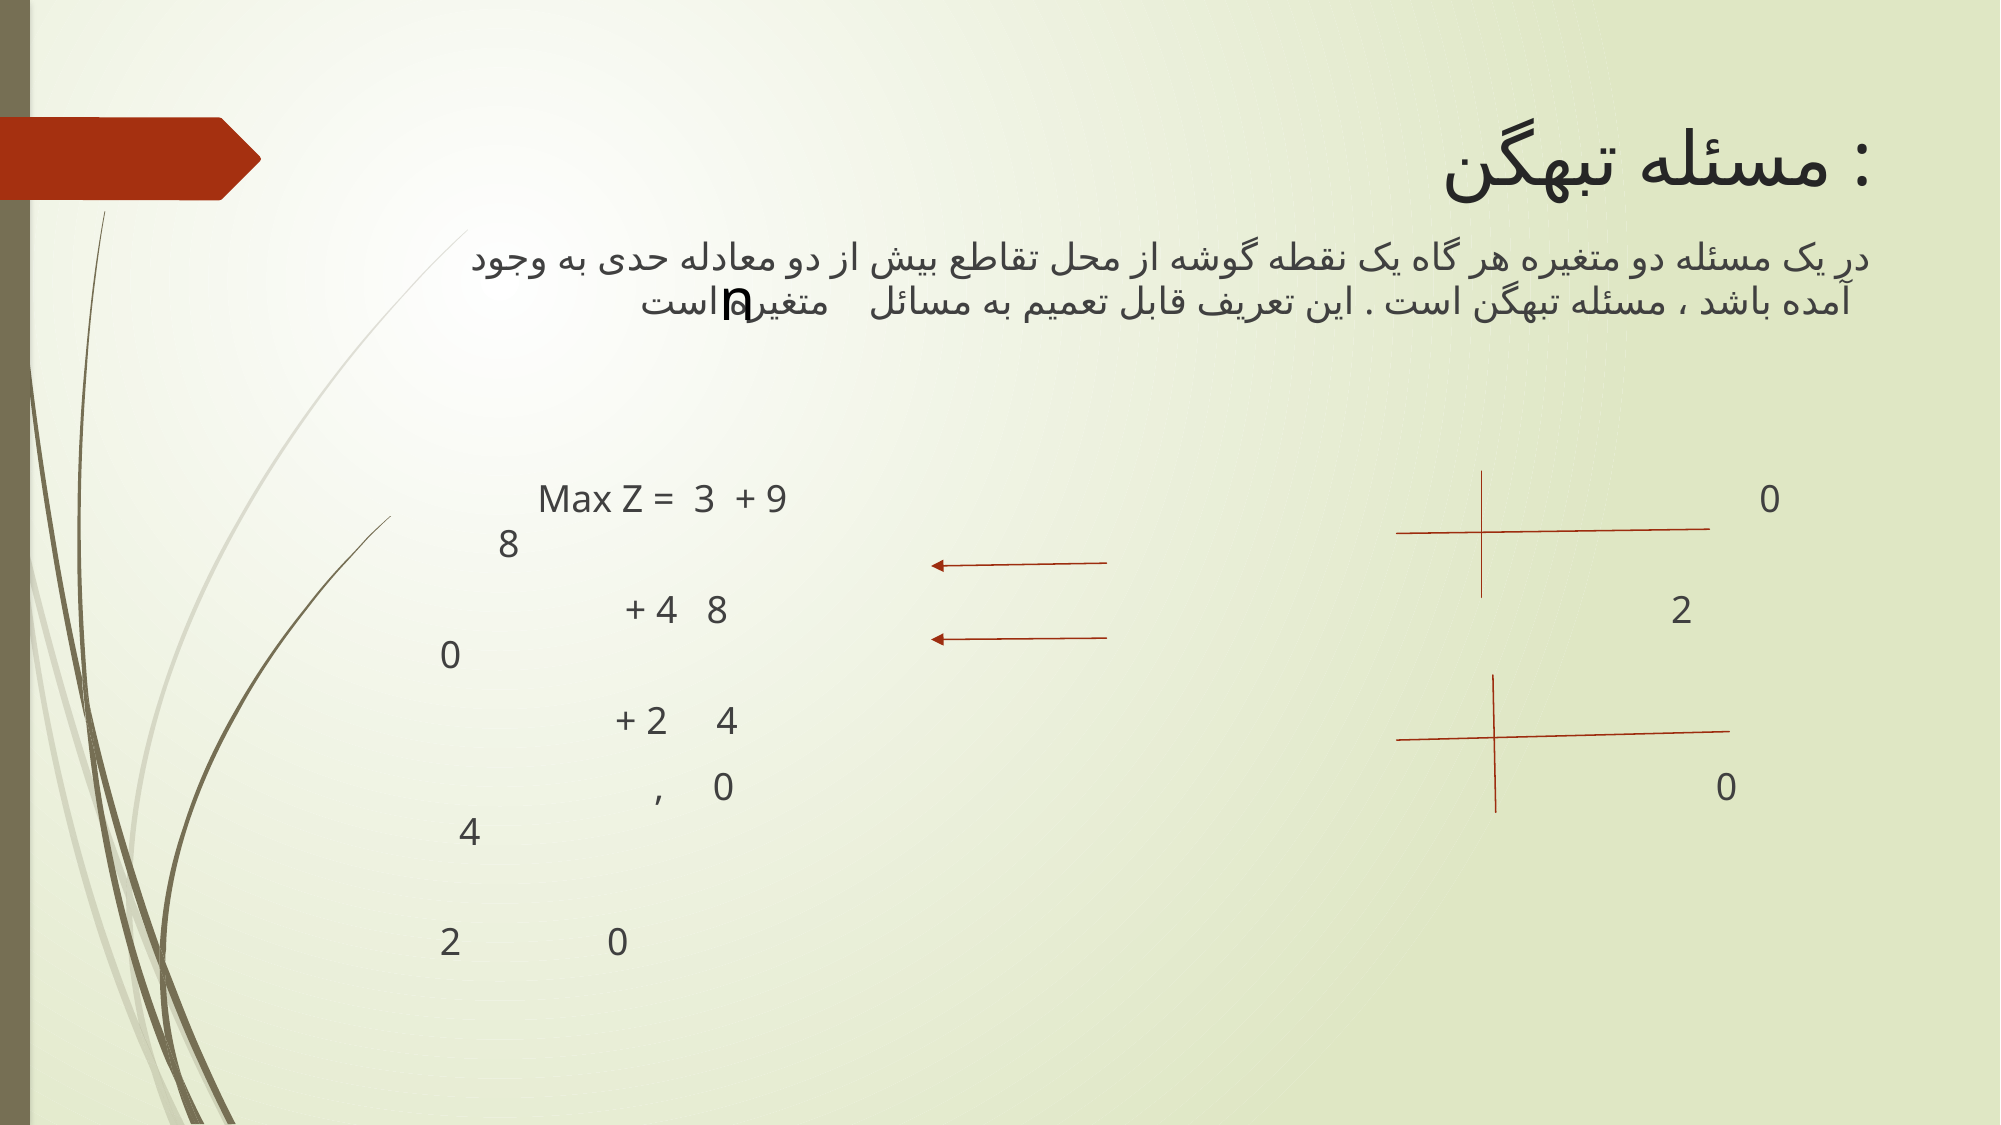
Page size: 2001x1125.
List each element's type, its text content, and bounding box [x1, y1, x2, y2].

title مسئله تبهگن : [425, 102, 1888, 313]
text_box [1396, 731, 1730, 741]
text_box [930, 562, 1107, 567]
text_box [1492, 748, 1496, 813]
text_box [1396, 528, 1710, 534]
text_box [1492, 674, 1496, 730]
text_box n [694, 254, 781, 340]
